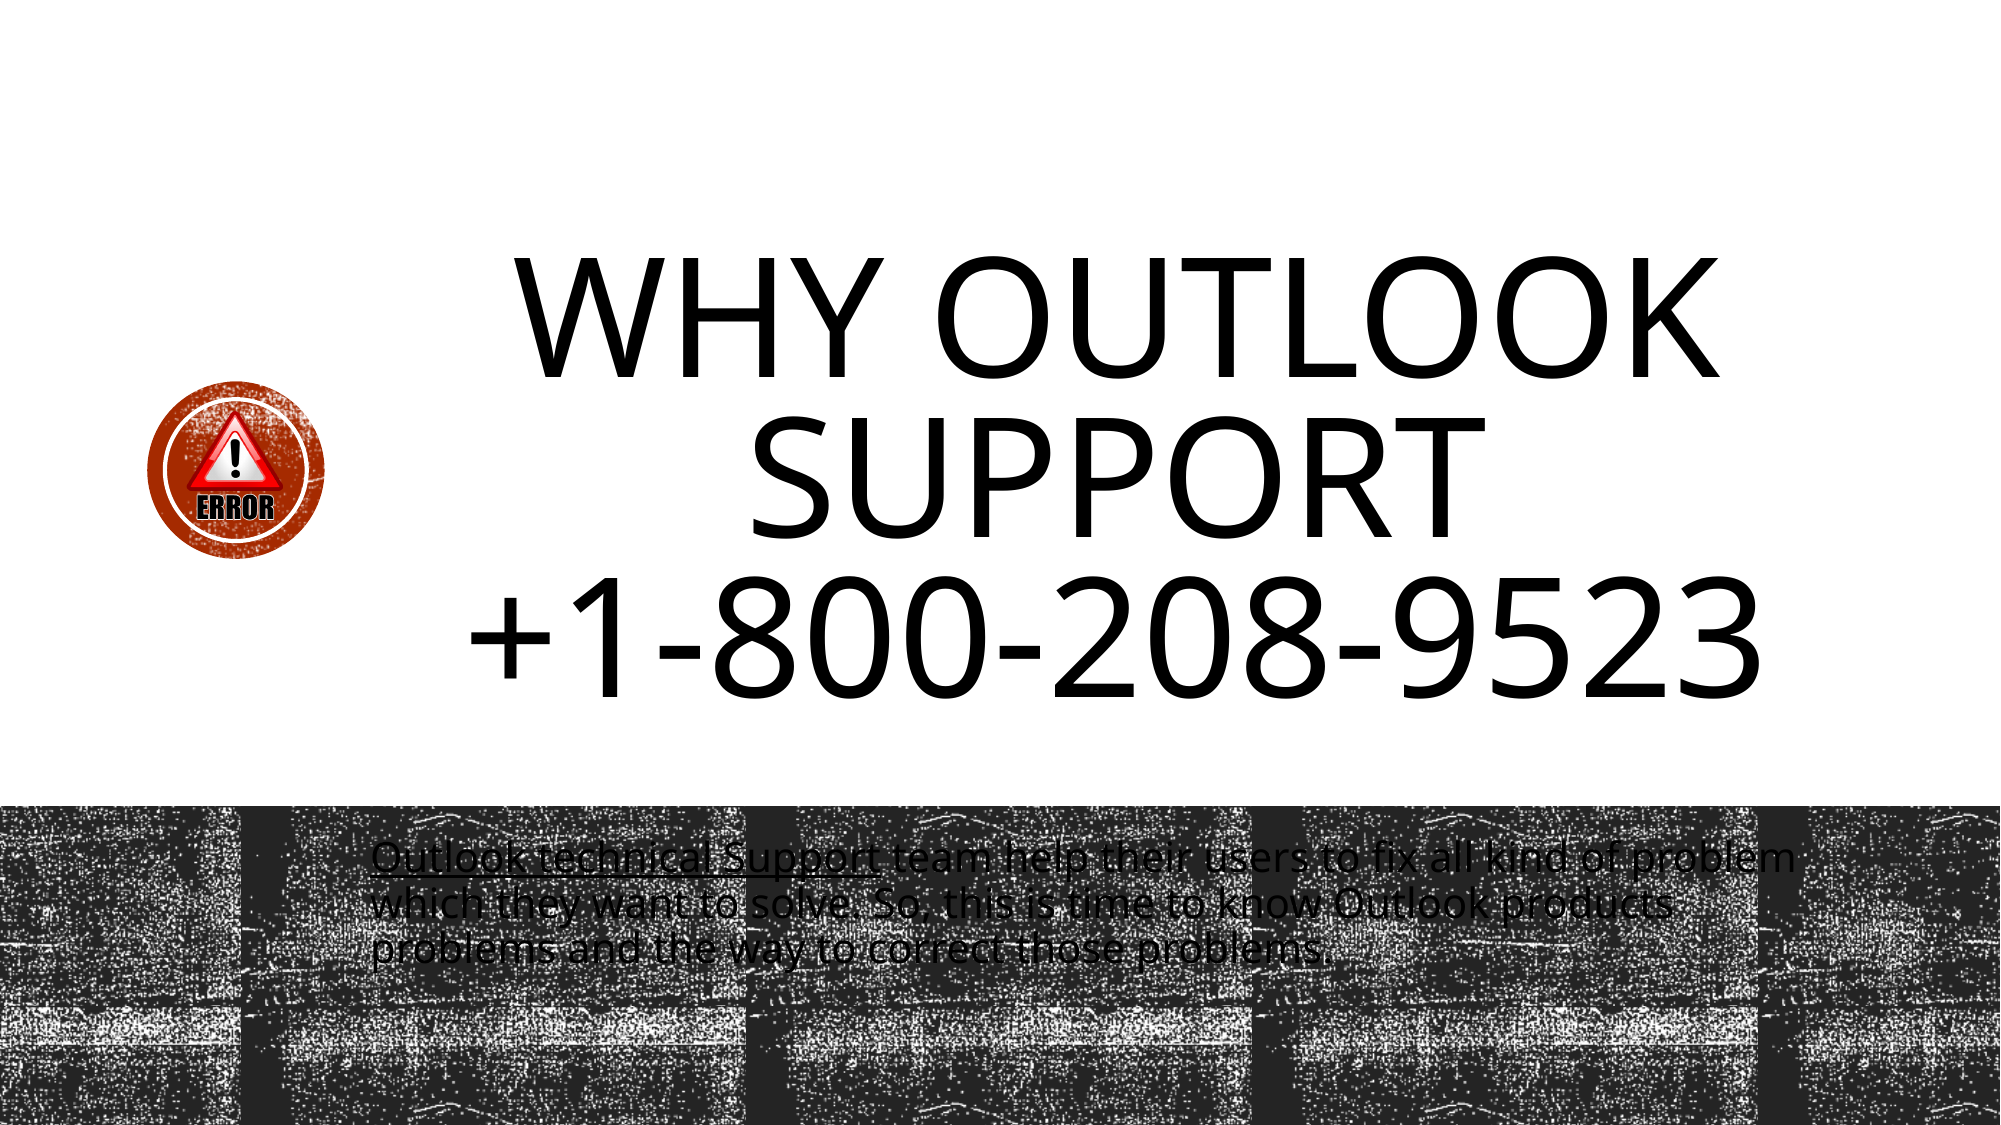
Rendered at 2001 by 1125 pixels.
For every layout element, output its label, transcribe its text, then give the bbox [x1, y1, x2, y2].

title Why Outlook Support +1-800-208-9523 [355, 201, 1878, 779]
list Outlook technical Support team help their users to fix all kind of problem which they want to solve. So, this is time to know Outlook products problems and the way to correct those problems. [355, 823, 1841, 999]
picture [156, 409, 307, 522]
